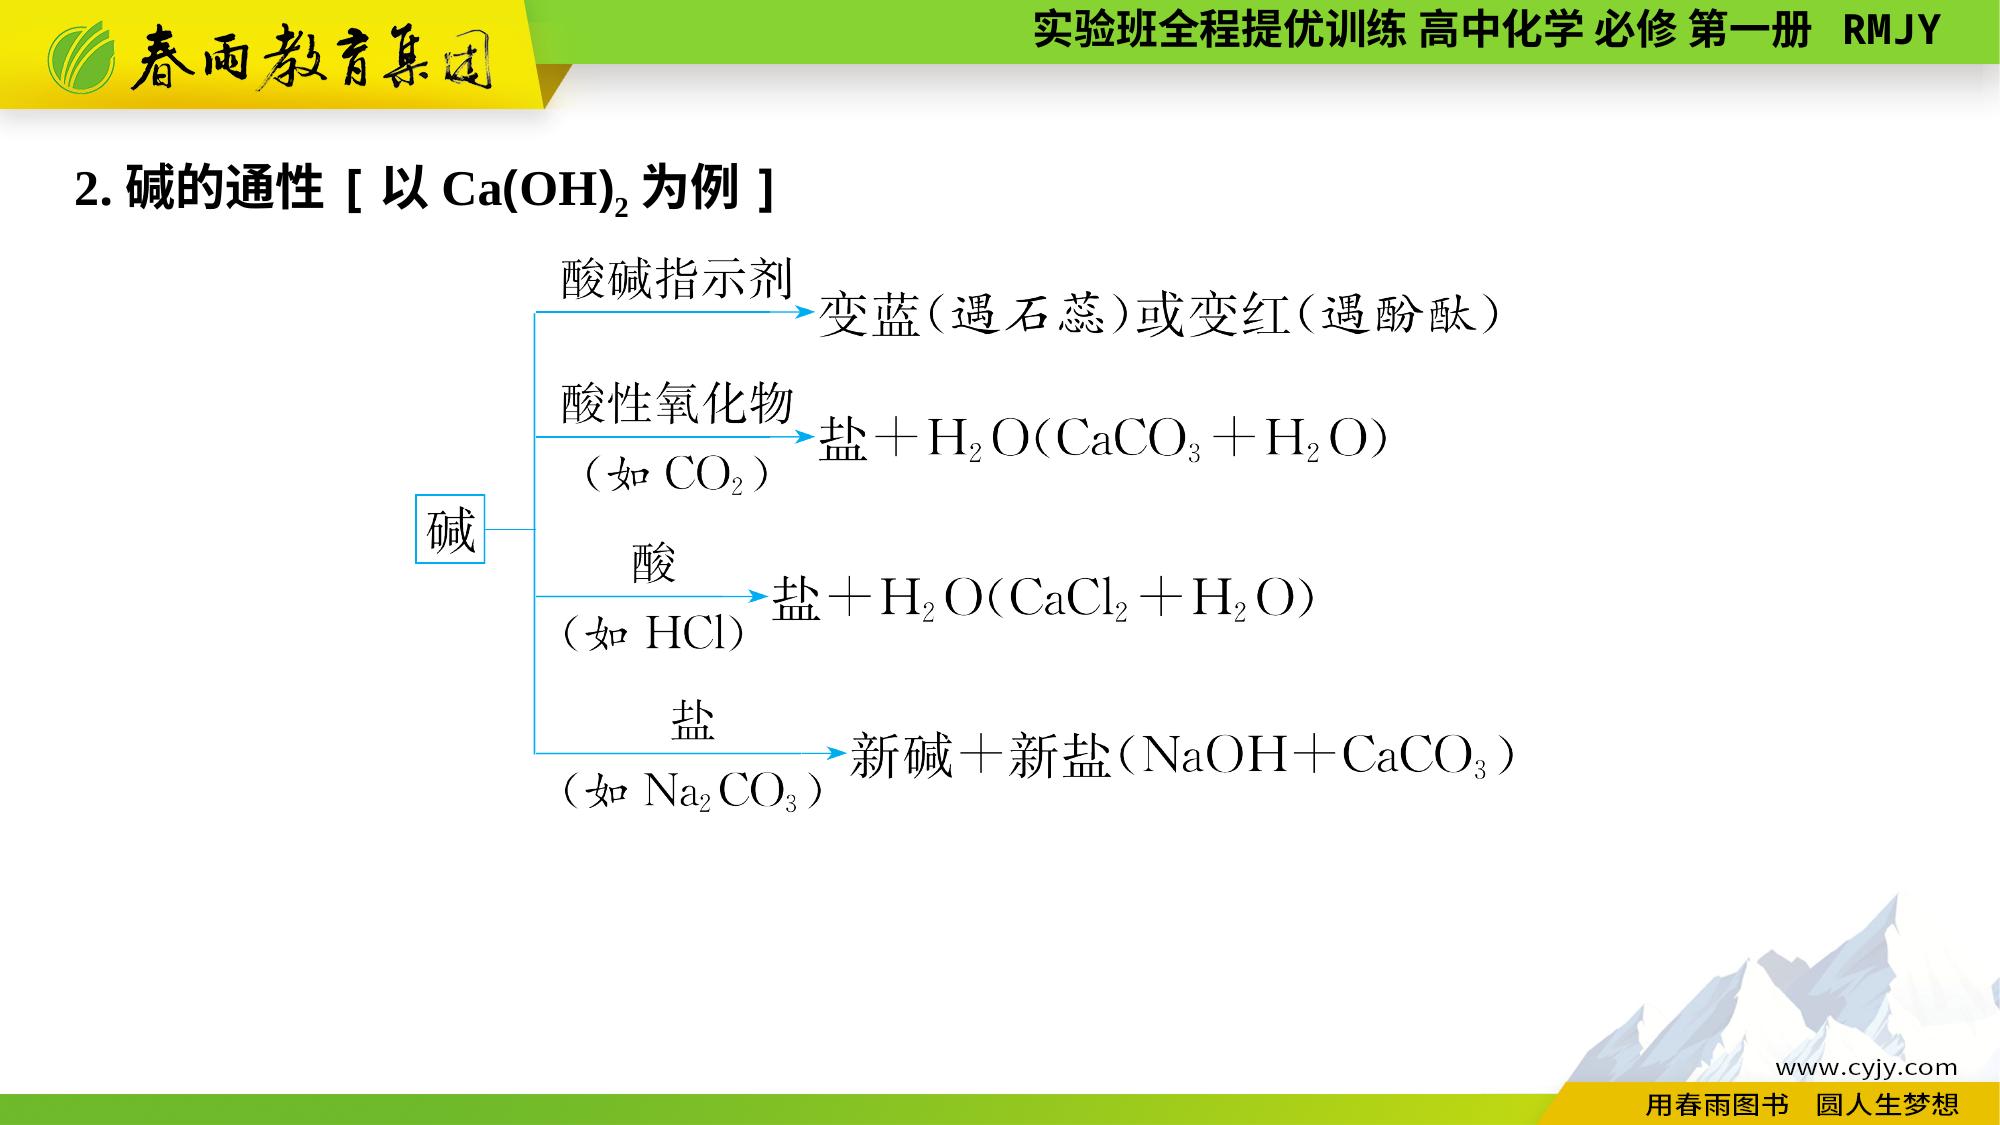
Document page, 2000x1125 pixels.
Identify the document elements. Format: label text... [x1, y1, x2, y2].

list 2.碱的通性[以Ca(OH)2为例] [59, 113, 1944, 209]
picture [0, 0, 2000, 1125]
